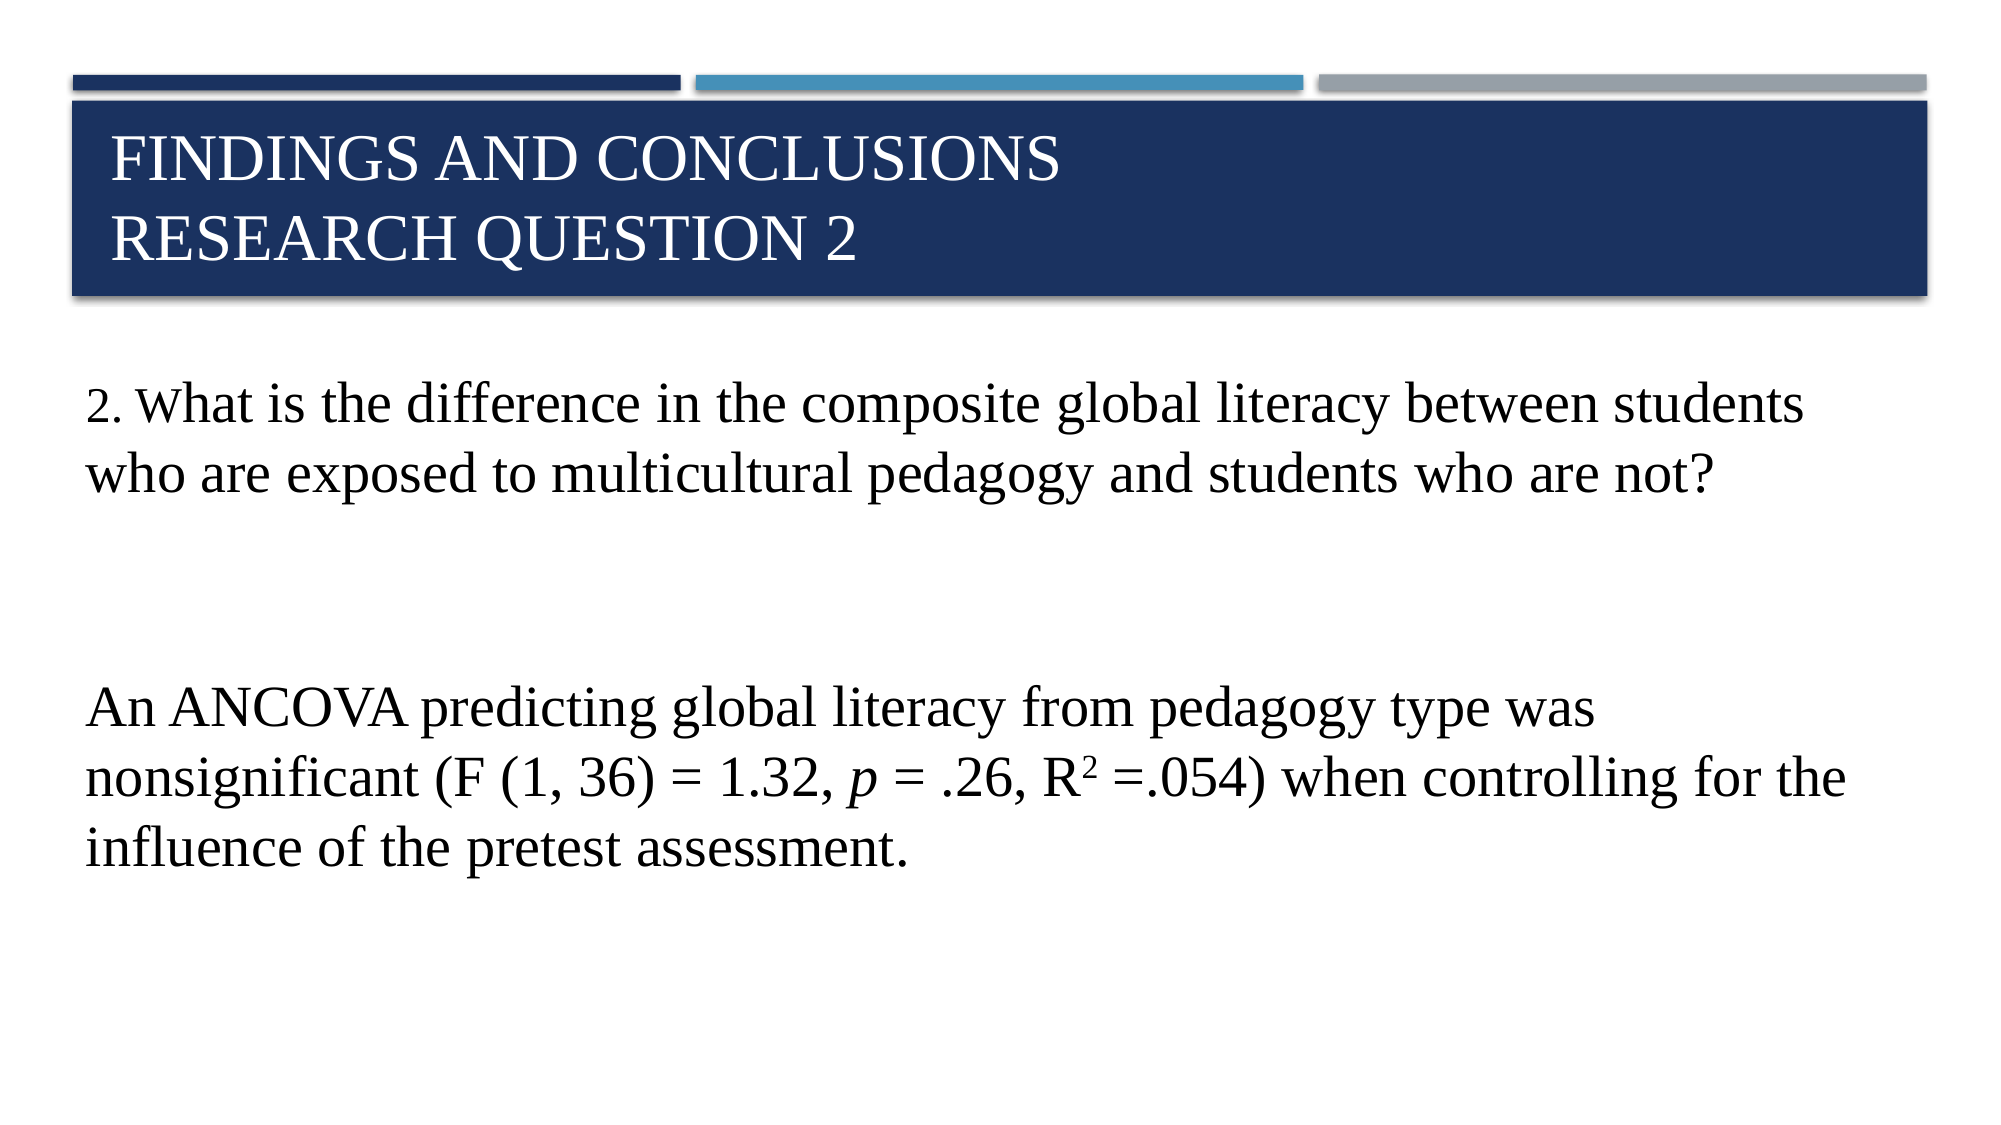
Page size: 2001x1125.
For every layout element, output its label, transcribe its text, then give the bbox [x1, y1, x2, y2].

title Findings and conclusions research question 2 [95, 115, 1905, 282]
list 2. What is the difference in the composite global literacy between students who are exposed to multicultural pedagogy and students who are not? An ANCOVA predicting global literacy from pedagogy type was nonsignificant (F (1, 36) = 1.32, p = .26, R2 =.054) when controlling for the influence of the pretest assessment. [70, 554, 1881, 781]
